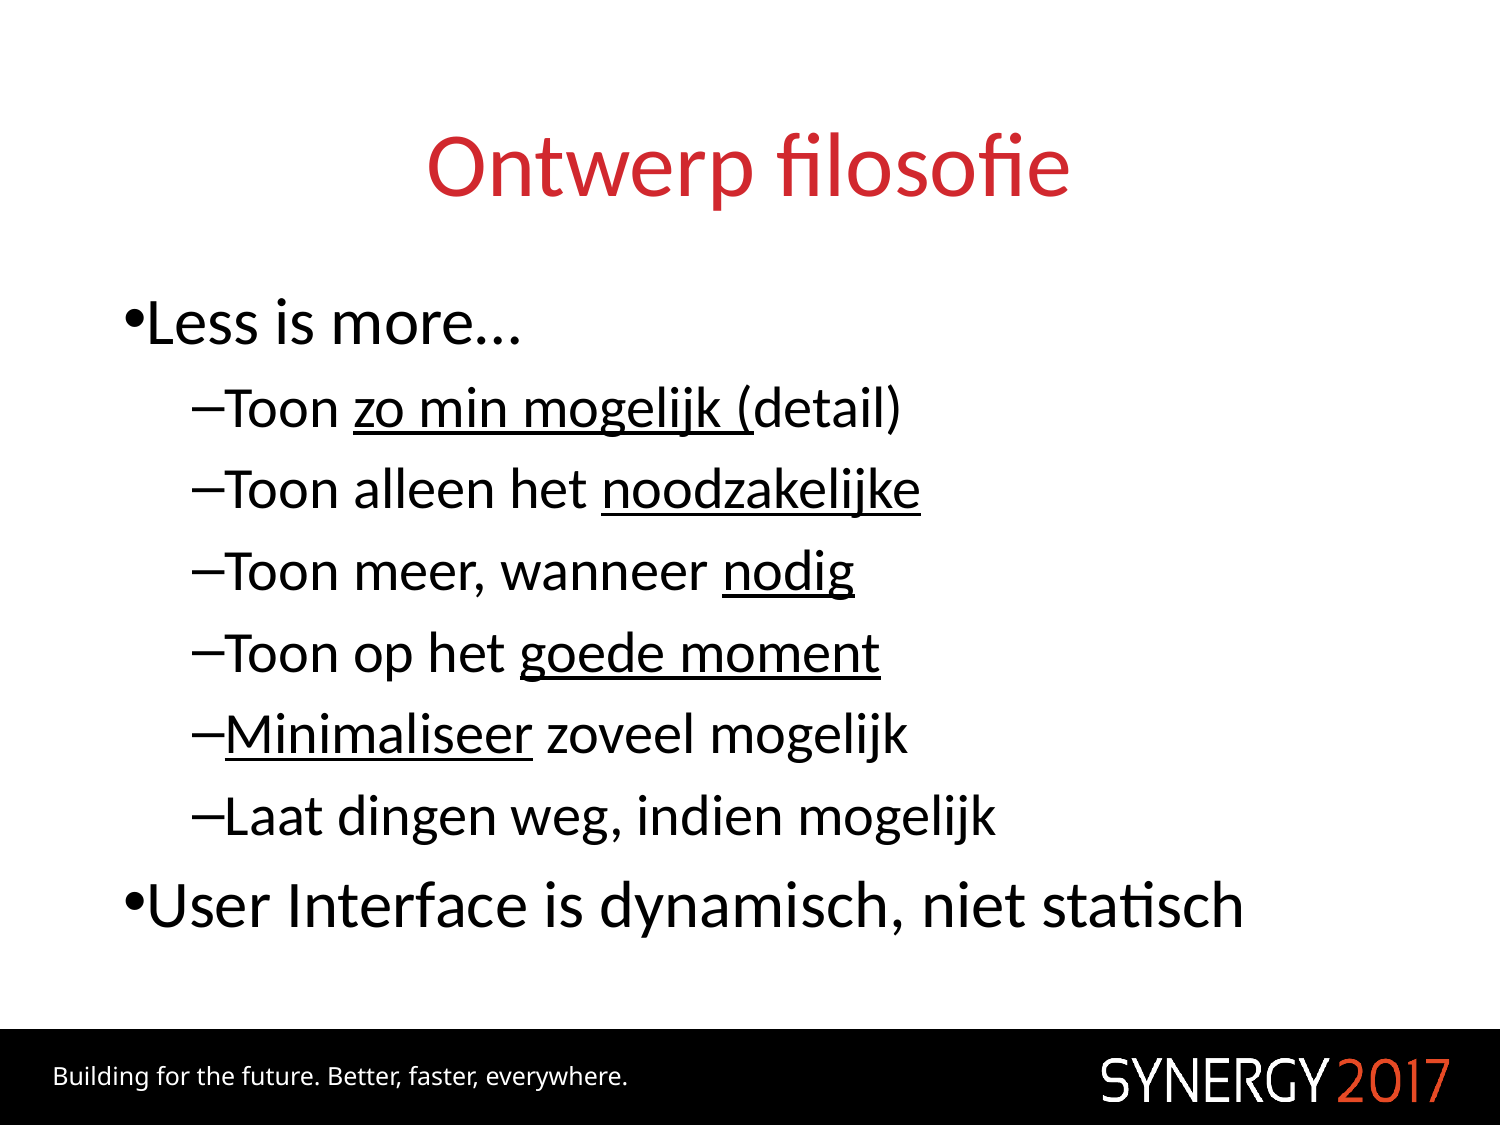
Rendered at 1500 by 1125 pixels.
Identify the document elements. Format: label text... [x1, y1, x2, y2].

picture [1087, 1042, 1463, 1118]
title Ontwerp filosofie [75, 66, 1425, 254]
list Less is more… Toon zo min mogelijk (detail) Toon alleen het noodzakelijke Toon meer, wanneer nodig Toon op het goede moment Minimaliseer zoveel mogelijk Laat dingen weg, indien mogelijk User Interface is dynamisch, niet statisch [75, 262, 1425, 1005]
